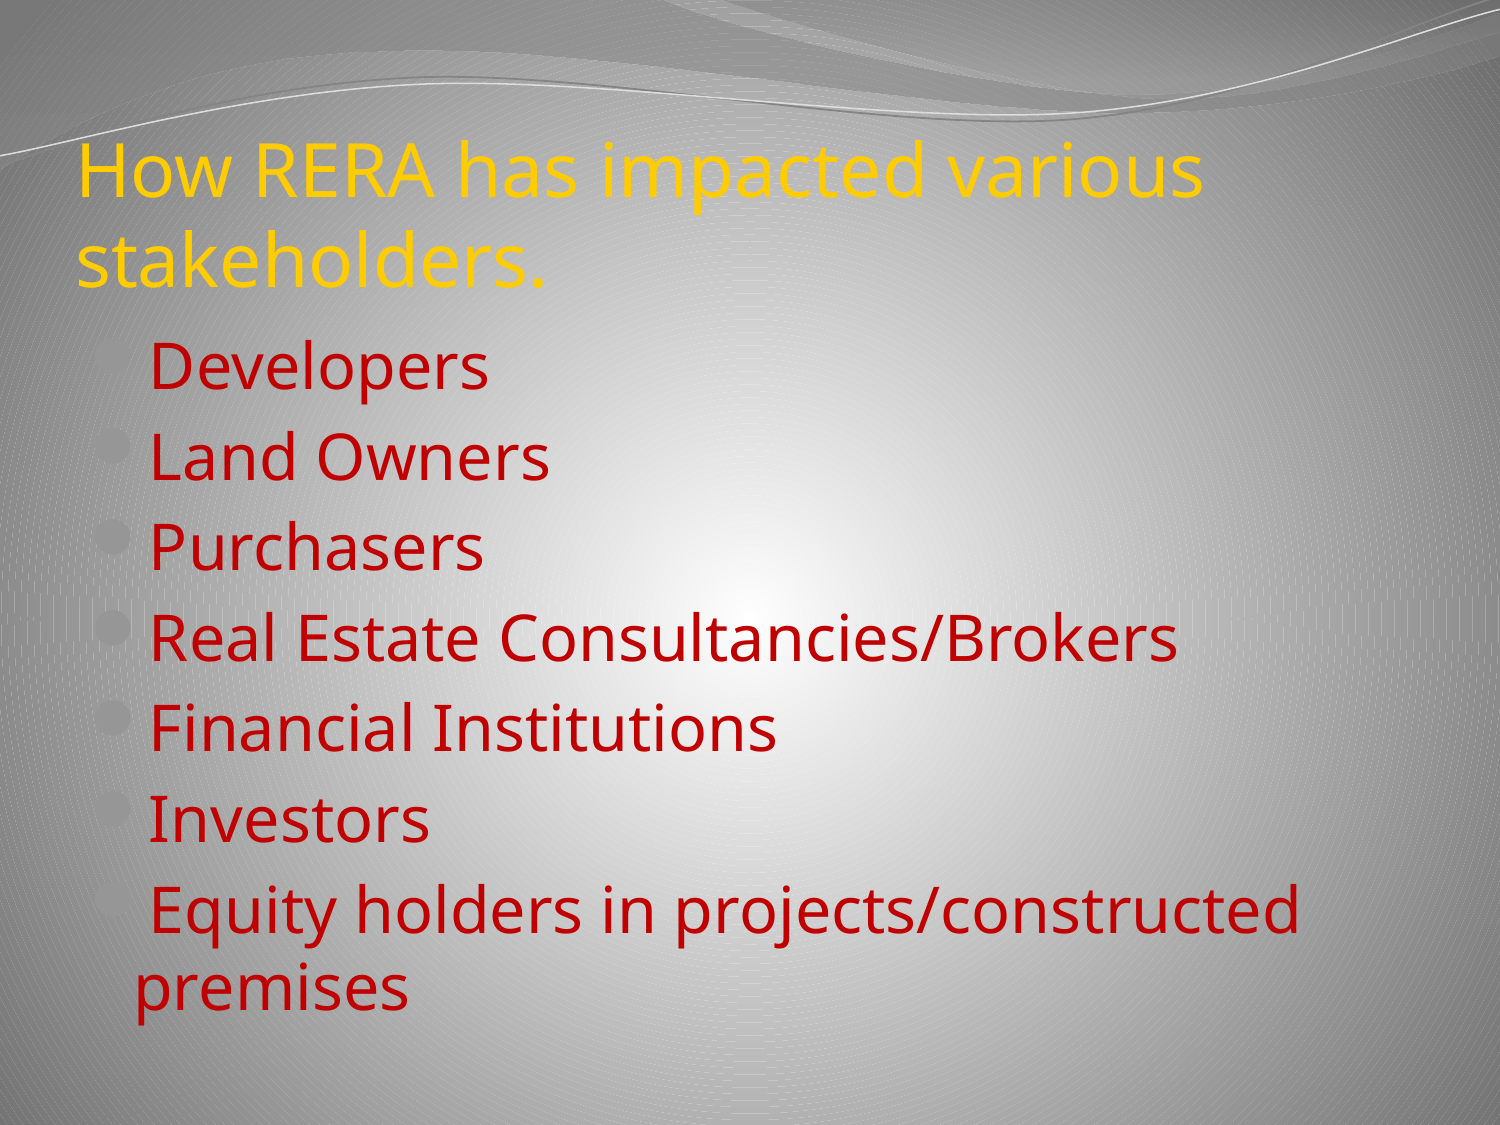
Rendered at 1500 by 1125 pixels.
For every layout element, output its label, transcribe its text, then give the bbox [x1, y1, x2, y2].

list Developers Land Owners Purchasers Real Estate Consultancies/Brokers Financial Institutions Investors Equity holders in projects/constructed premises [75, 317, 1425, 1038]
title How RERA has impacted various stakeholders. [75, 115, 1425, 303]
